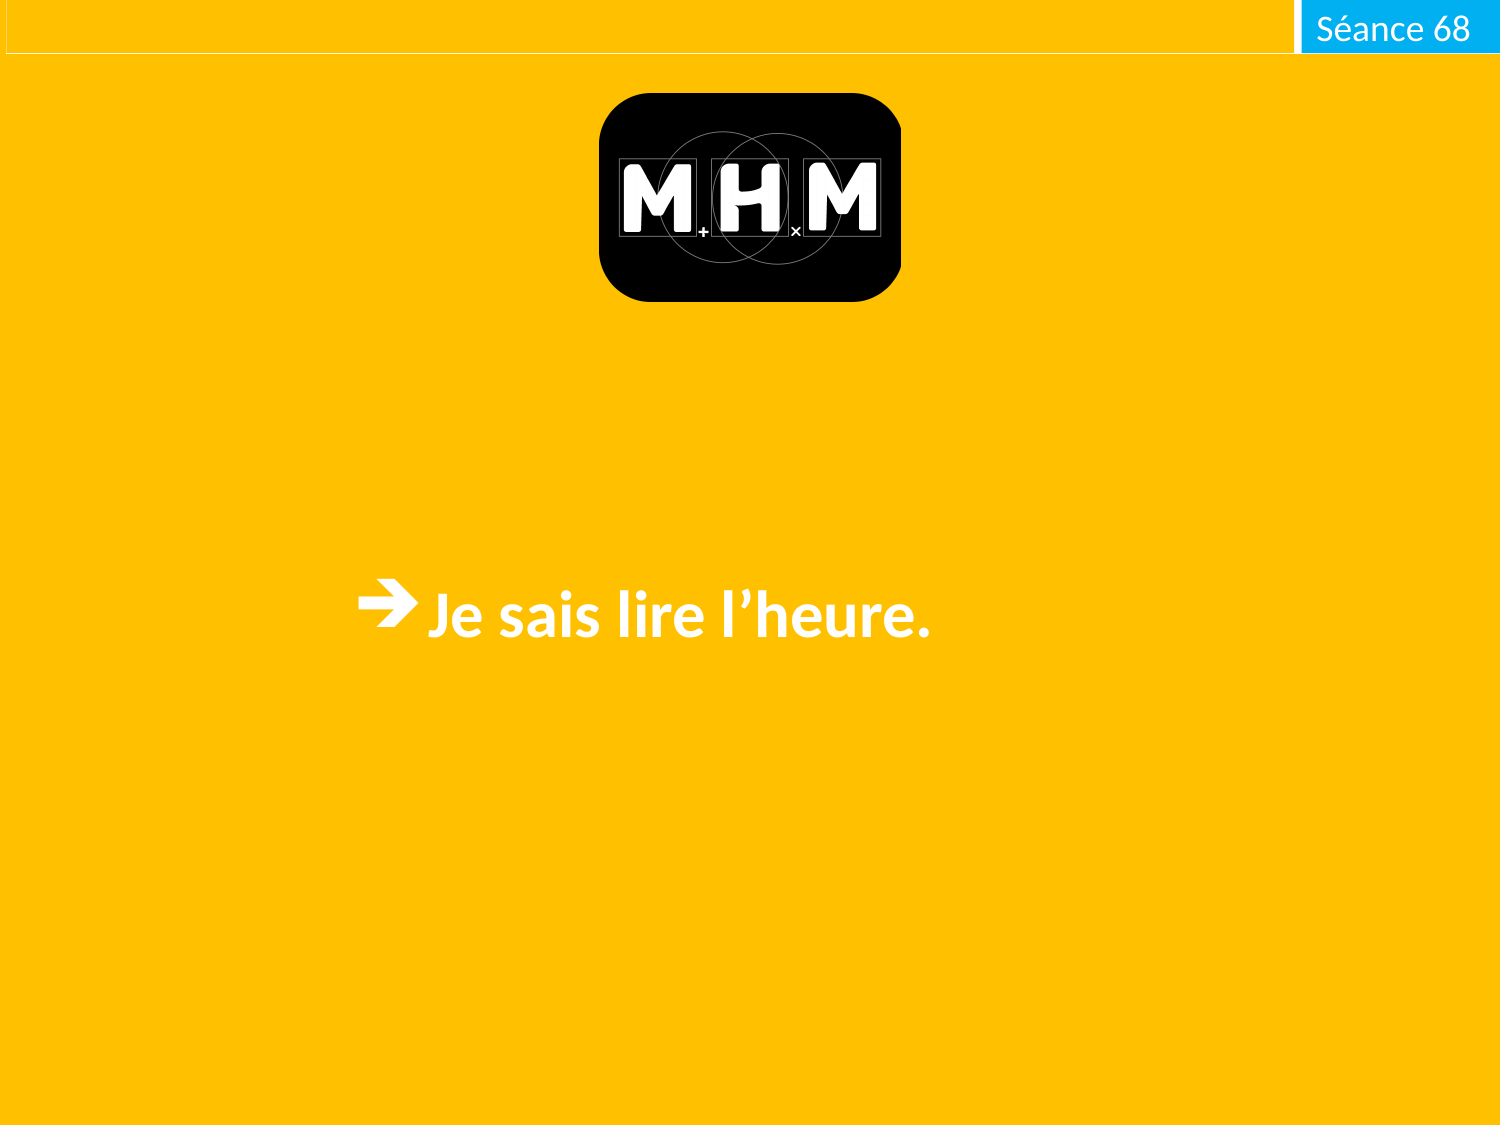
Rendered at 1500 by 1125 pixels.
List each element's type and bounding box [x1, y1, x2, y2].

text_box [0, 54, 1500, 1125]
